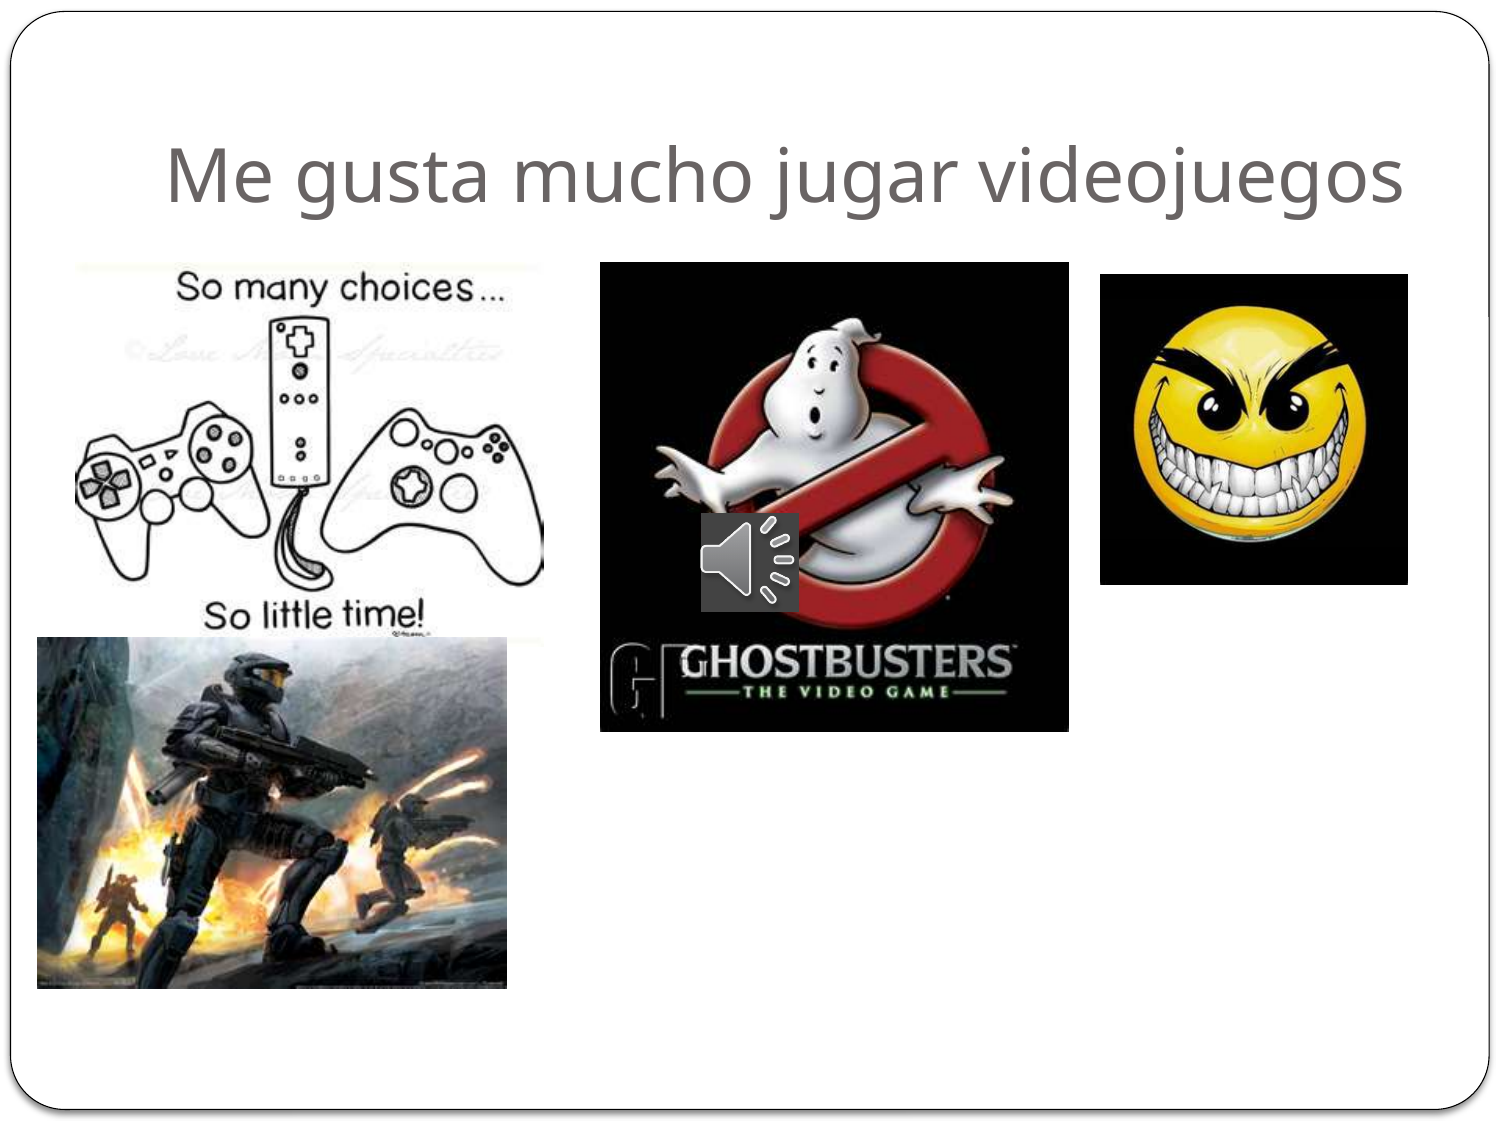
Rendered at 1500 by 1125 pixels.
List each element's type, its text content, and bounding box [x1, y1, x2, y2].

picture [37, 262, 544, 990]
title Me gusta mucho jugar videojuegos [150, 45, 1425, 233]
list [1099, 274, 1408, 586]
picture [37, 756, 43, 765]
picture [599, 262, 1069, 732]
